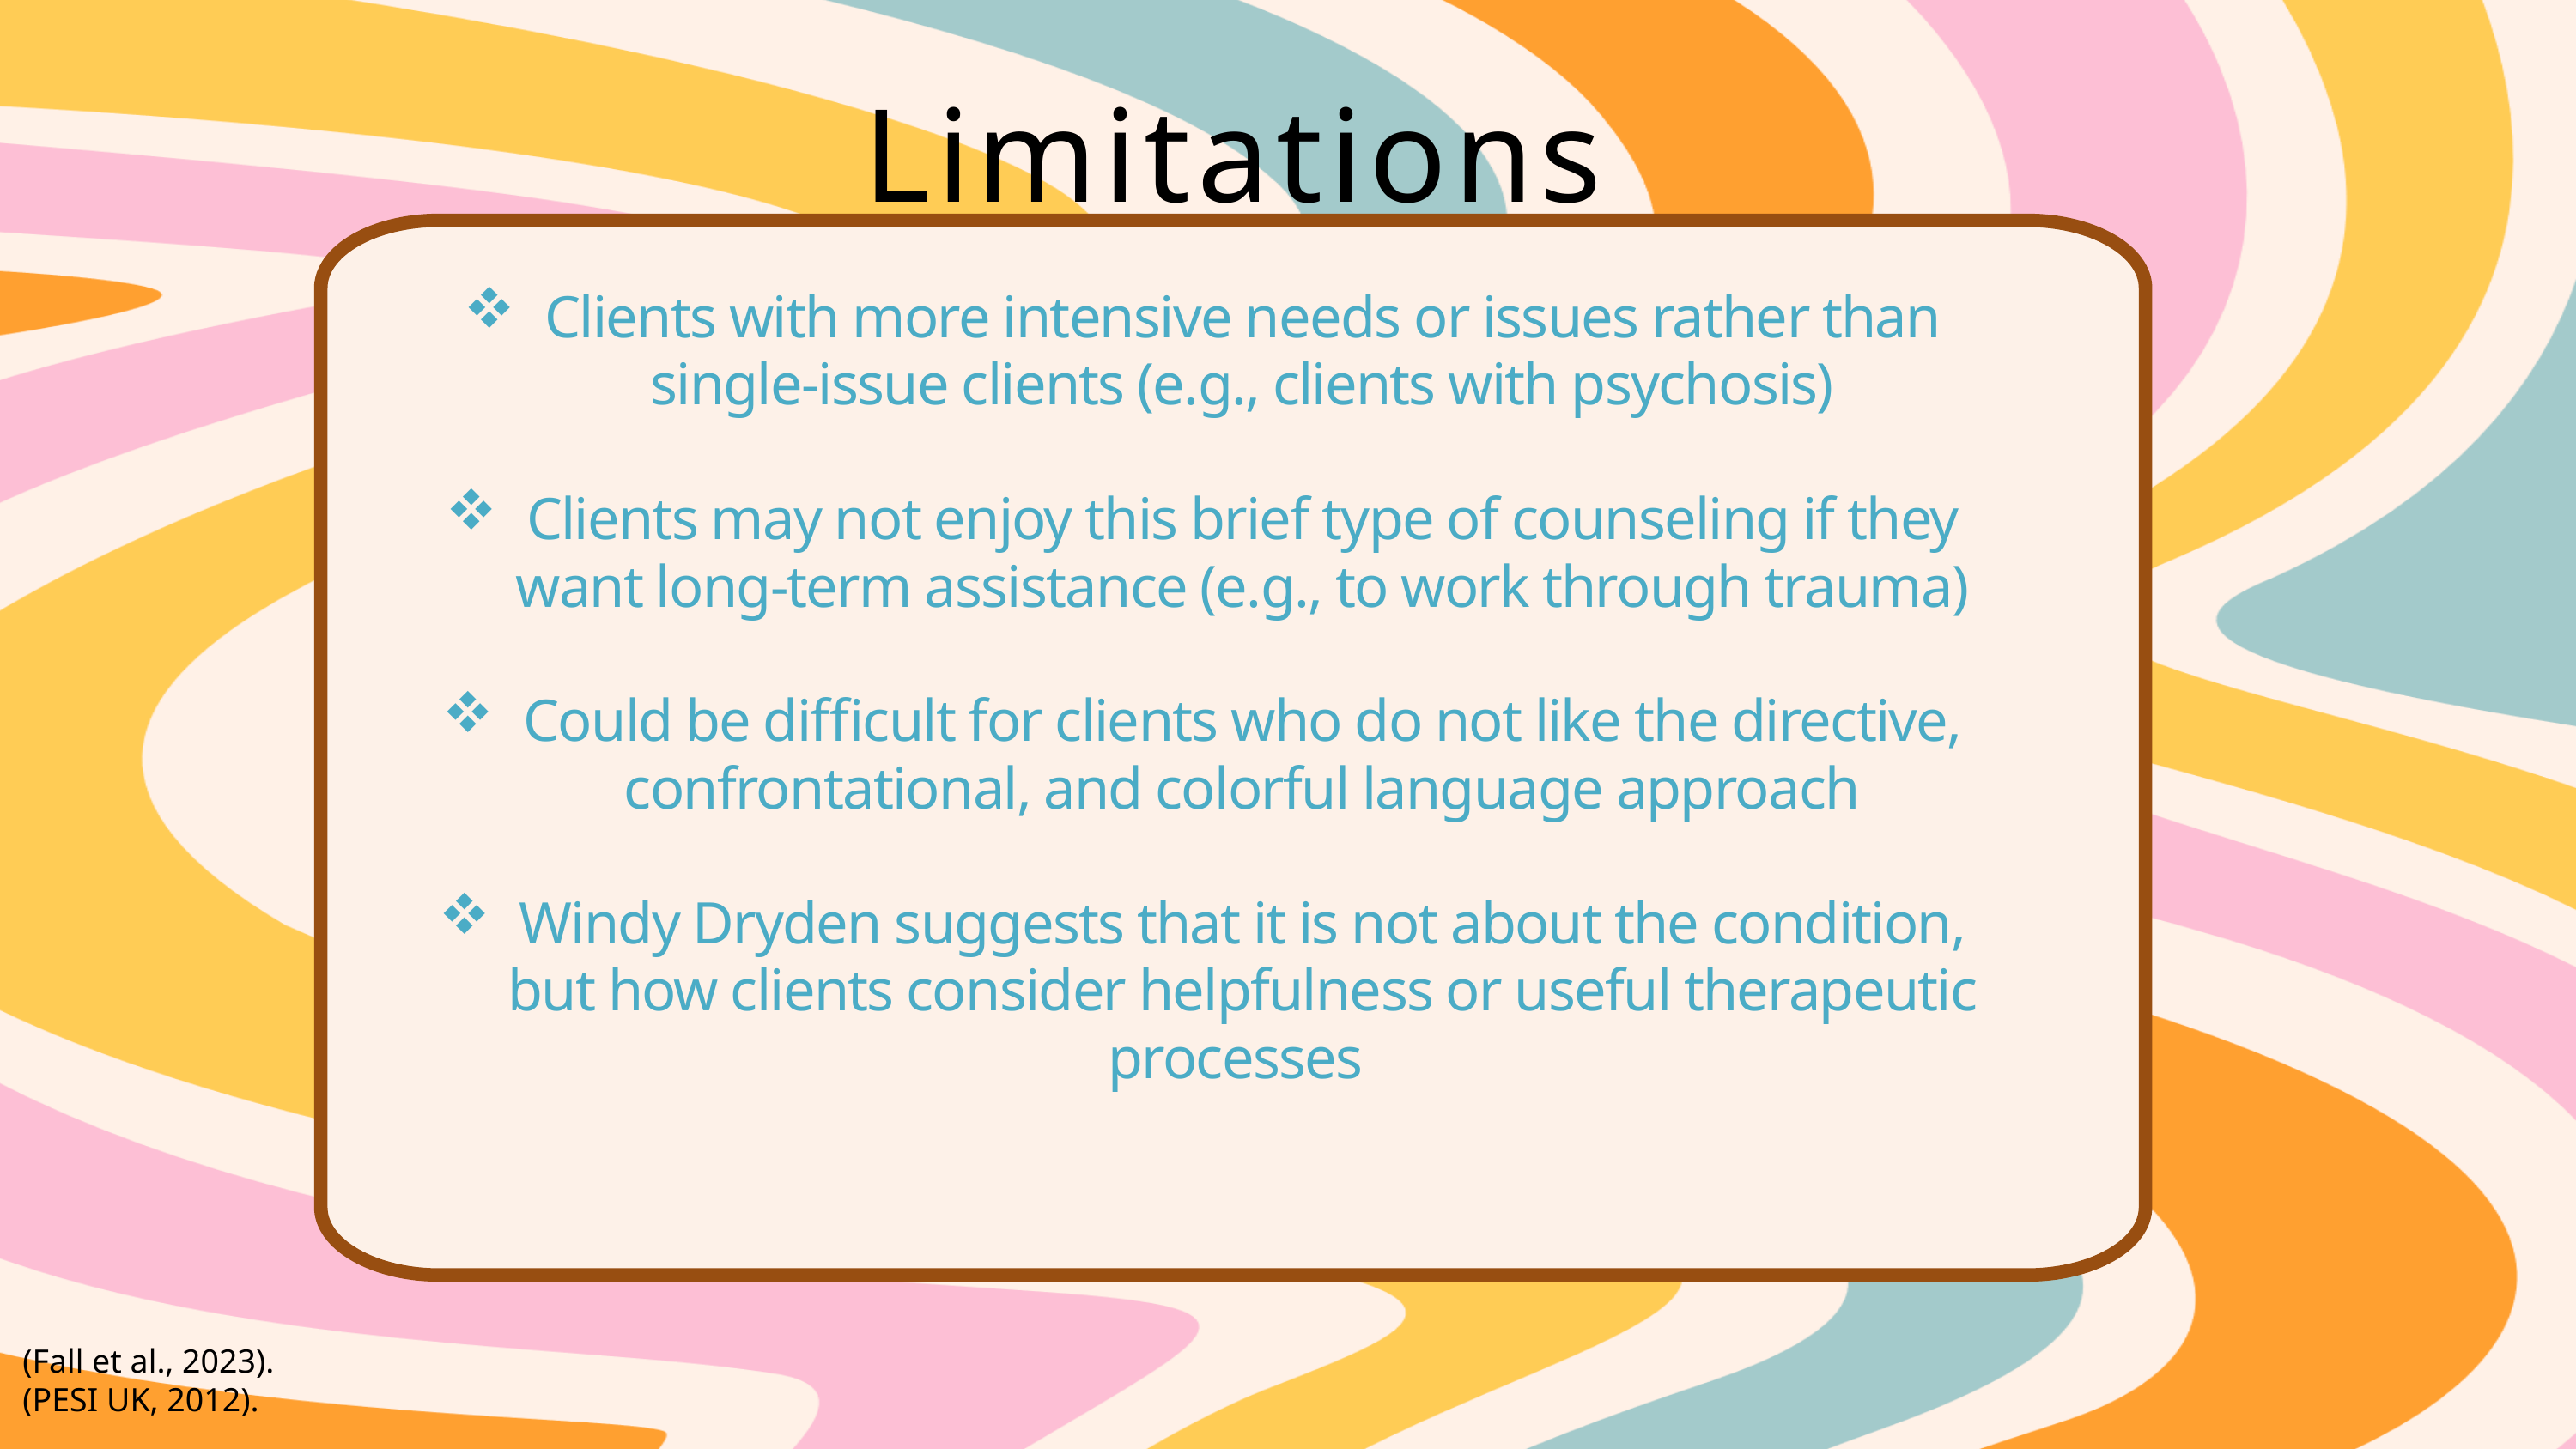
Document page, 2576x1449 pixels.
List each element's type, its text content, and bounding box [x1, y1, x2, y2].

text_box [320, 220, 2146, 1276]
text_box Clients with more intensive needs or issues rather than single-issue clients (e.g., clients with psychosis) Clients may not enjoy this brief type of counseling if they want long-term assistance (e.g., to work through trauma) Could be difficult for clients who do not like the directive, confrontational, and colorful language approach Windy Dryden suggests that it is not about the condition, but how clients consider helpfulness or useful therapeutic processes [397, 1282, 2008, 1293]
text_box [0, 0, 2576, 1449]
text_box Limitations [525, 0, 1941, 219]
text_box (Fall et al., 2023). (PESI UK, 2012). [9, 1334, 1427, 1425]
